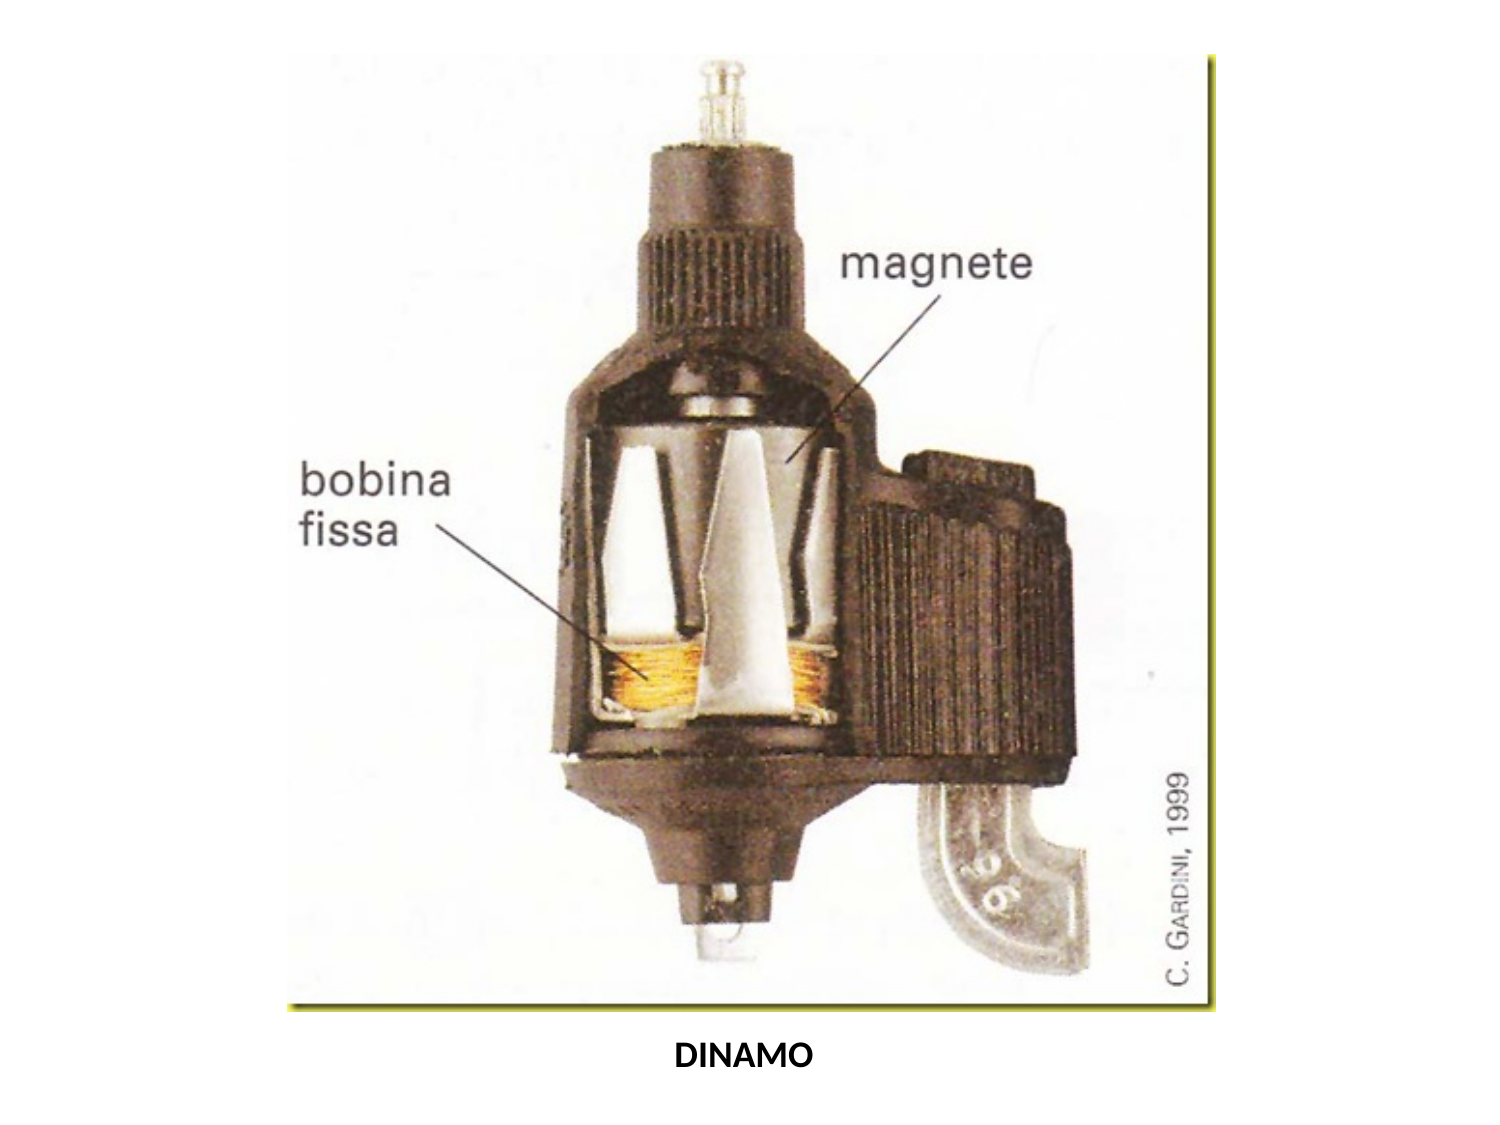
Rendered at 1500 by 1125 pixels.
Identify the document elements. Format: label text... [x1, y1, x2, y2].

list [287, 54, 1216, 1012]
text_box DINAMO [159, 1023, 1329, 1083]
